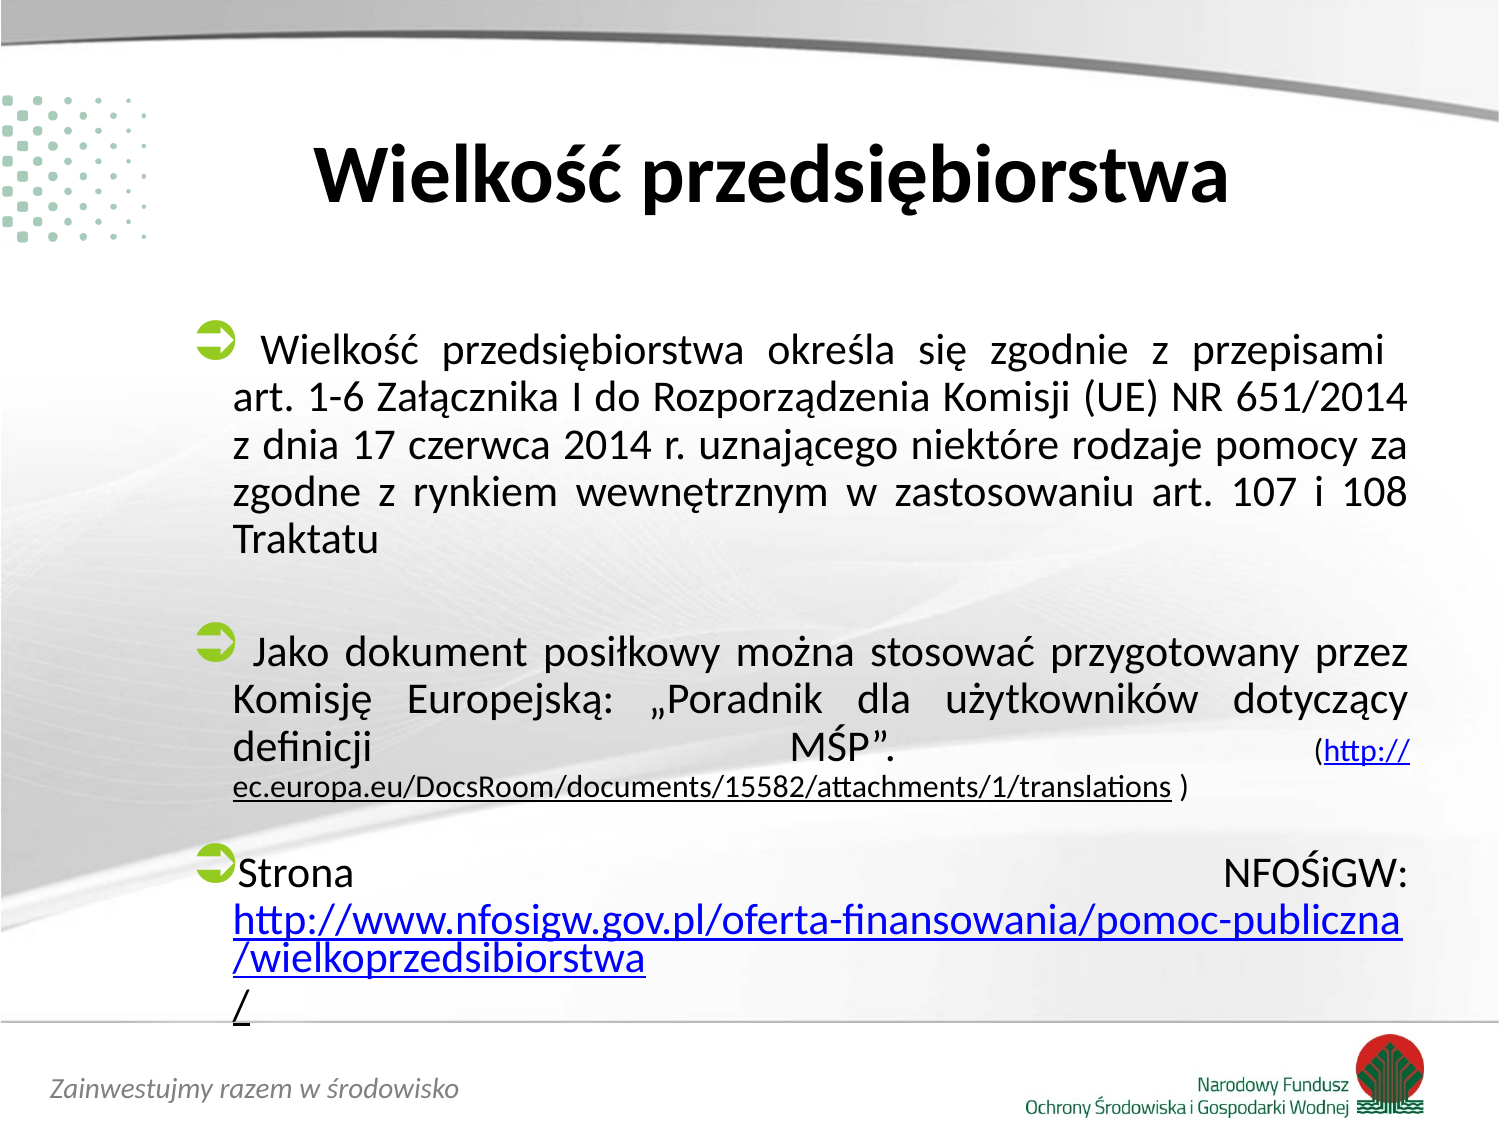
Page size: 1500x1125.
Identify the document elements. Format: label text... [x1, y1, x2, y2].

picture [0, 0, 1499, 1023]
picture [1026, 1034, 1424, 1118]
title Wielkość przedsiębiorstwa [147, 75, 1397, 263]
list Wielkość przedsiębiorstwa określa się zgodnie z przepisami art. 1-6 Załącznika I do Rozporządzenia Komisji (UE) NR 651/2014 z dnia 17 czerwca 2014 r. uznającego niektóre rodzaje pomocy za zgodne z rynkiem wewnętrznym w zastosowaniu art. 107 i 108 Traktatu Jako dokument posiłkowy można stosować przygotowany przez Komisję Europejską: „Poradnik dla użytkowników dotyczący definicji MŚP”. (http://ec.europa.eu/DocsRoom/documents/15582/attachments/1/translations ) Strona NFOŚiGW: http://www.nfosigw.gov.pl/oferta-finansowania/pomoc-publiczna/wielkoprzedsibiorstwa/ [175, 262, 1425, 1005]
